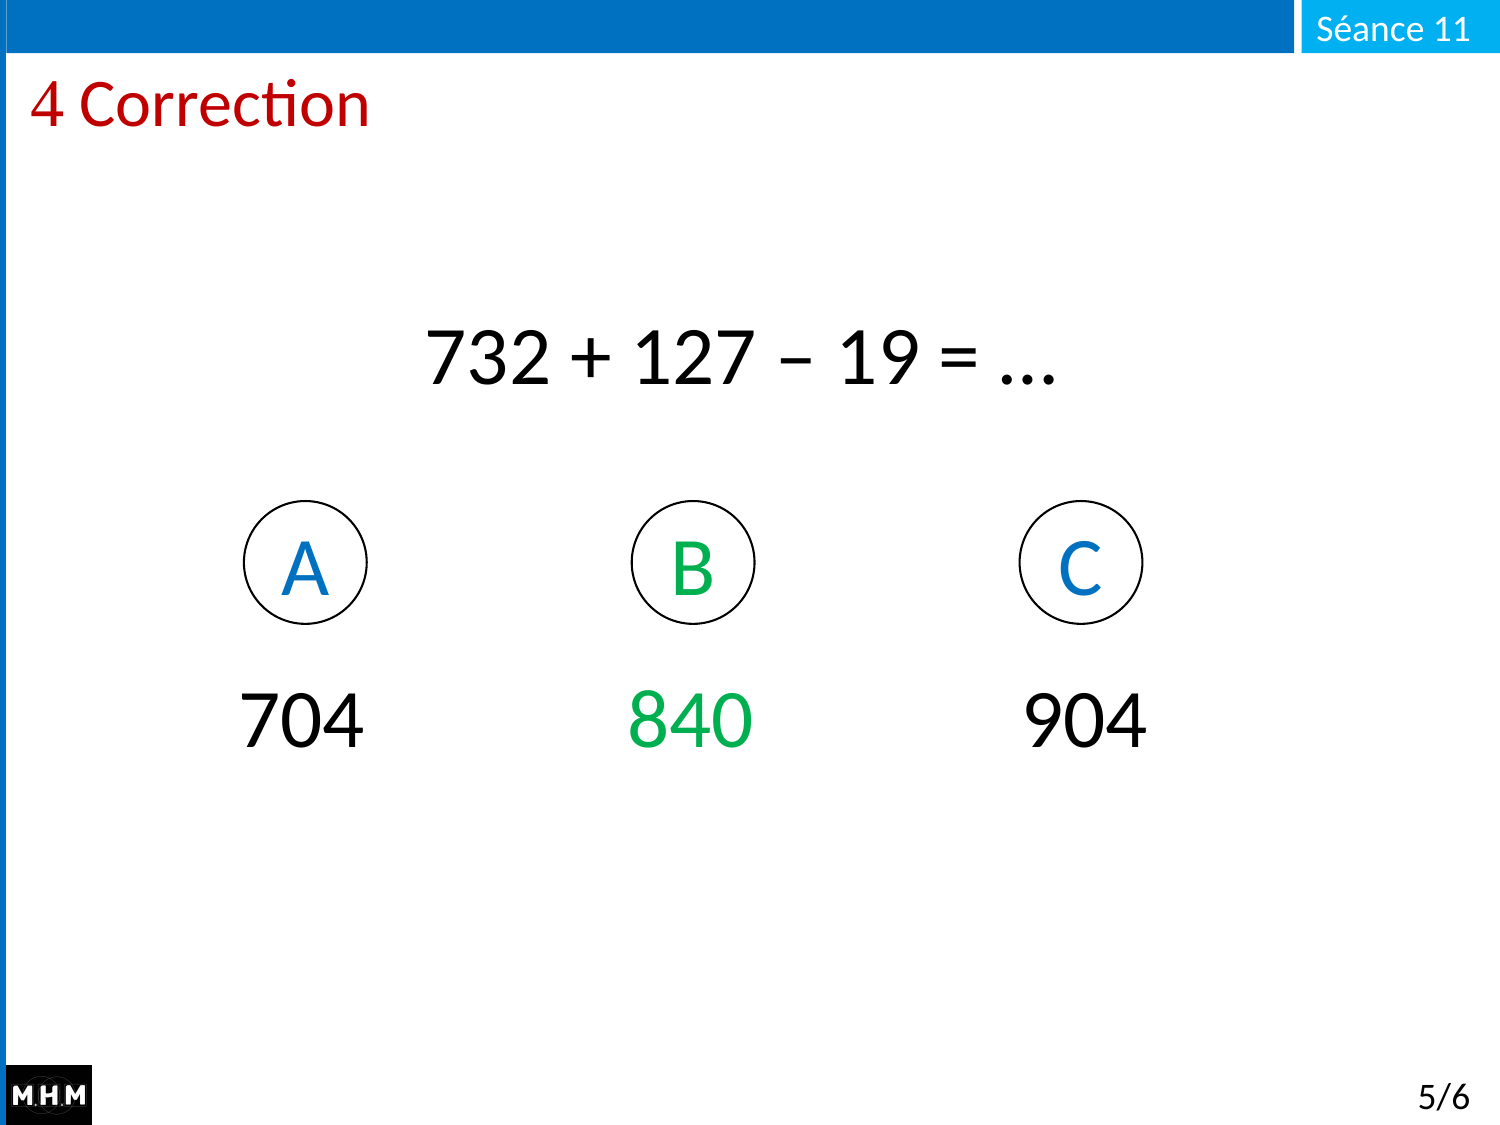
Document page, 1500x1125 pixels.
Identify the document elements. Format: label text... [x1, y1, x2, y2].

text_box 704 [223, 656, 459, 772]
text_box 5/6 [1402, 1064, 1500, 1125]
title  Correction [14, 60, 1391, 150]
text_box B [630, 499, 756, 625]
text_box 840 [612, 656, 864, 772]
text_box A [242, 499, 368, 625]
text_box 732 + 127 – 19 = … [410, 294, 1165, 409]
text_box 904 [1006, 656, 1242, 772]
text_box C [1018, 499, 1144, 625]
picture [6, 1065, 92, 1125]
